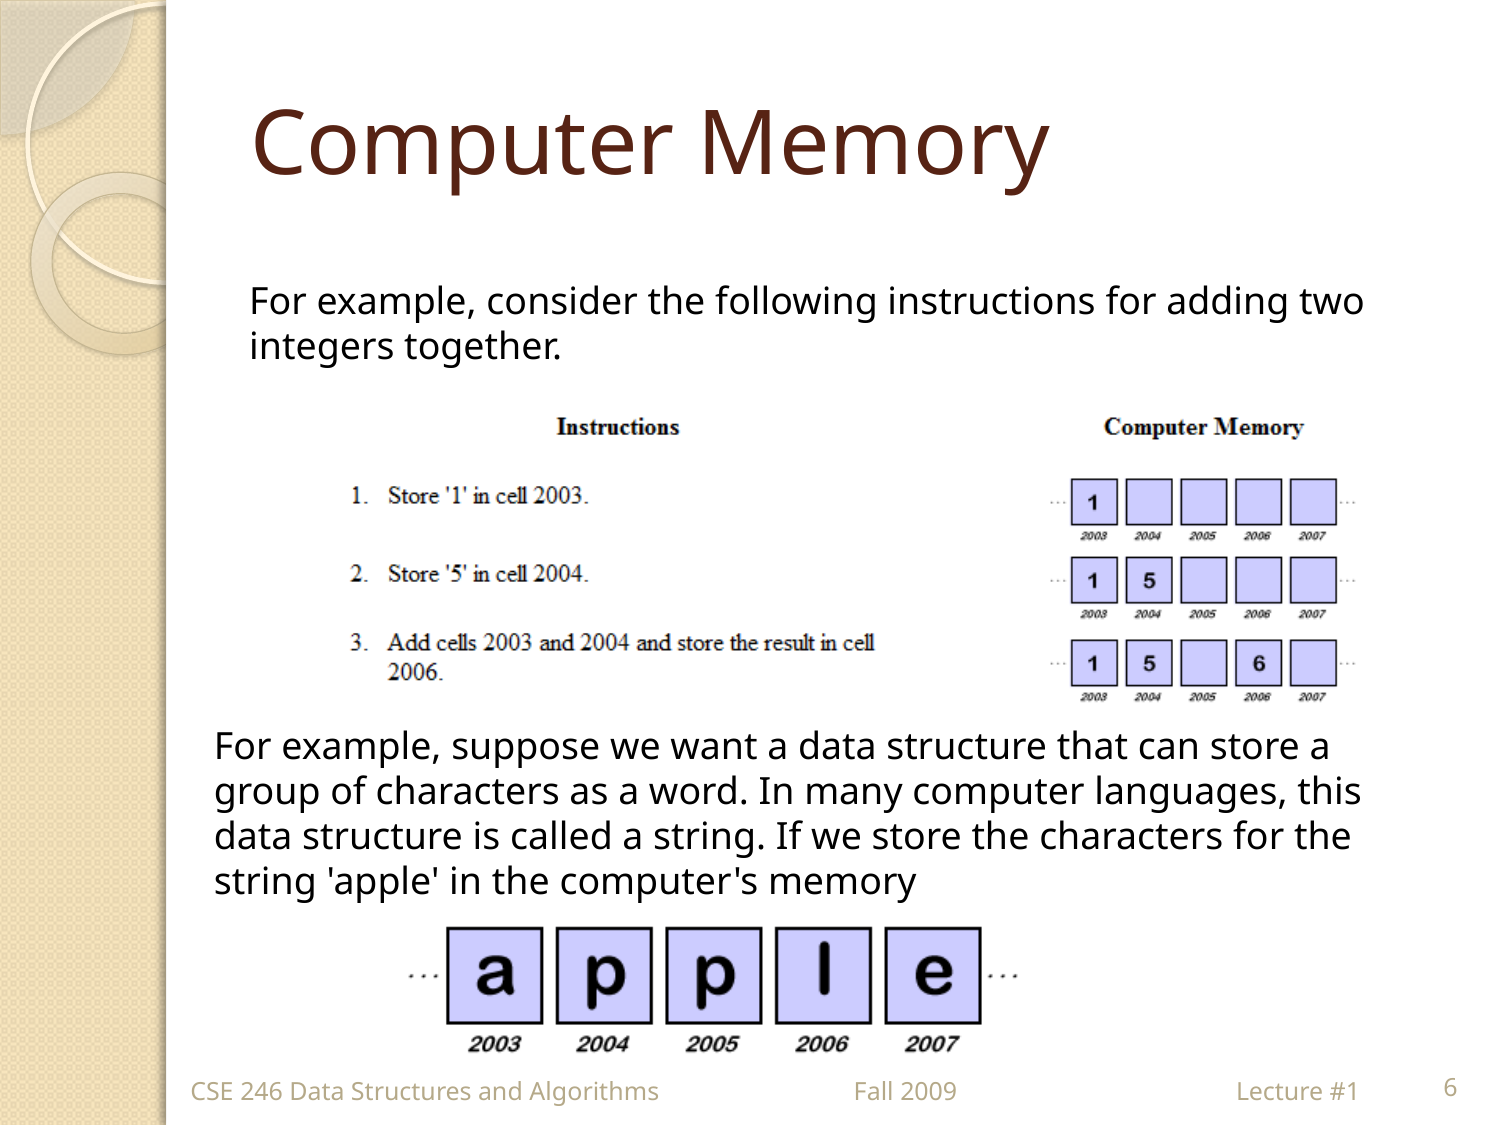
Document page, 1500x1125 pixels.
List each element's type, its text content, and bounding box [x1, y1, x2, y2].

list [316, 409, 1381, 708]
picture [398, 913, 1032, 1069]
text_box For example, consider the following instructions for adding two integers together. [234, 269, 1454, 375]
title Computer Memory [235, 45, 1466, 233]
slide_number 6 [1413, 1034, 1488, 1113]
text_box For example, suppose we want a data structure that can store a group of characters as a word. In many computer languages, this data structure is called a string. If we store the characters for the string 'apple' in the computer's memory [199, 714, 1454, 910]
footer CSE 246 Data Structures and Algorithms Fall 2009 Lecture #1 [175, 1034, 1413, 1113]
